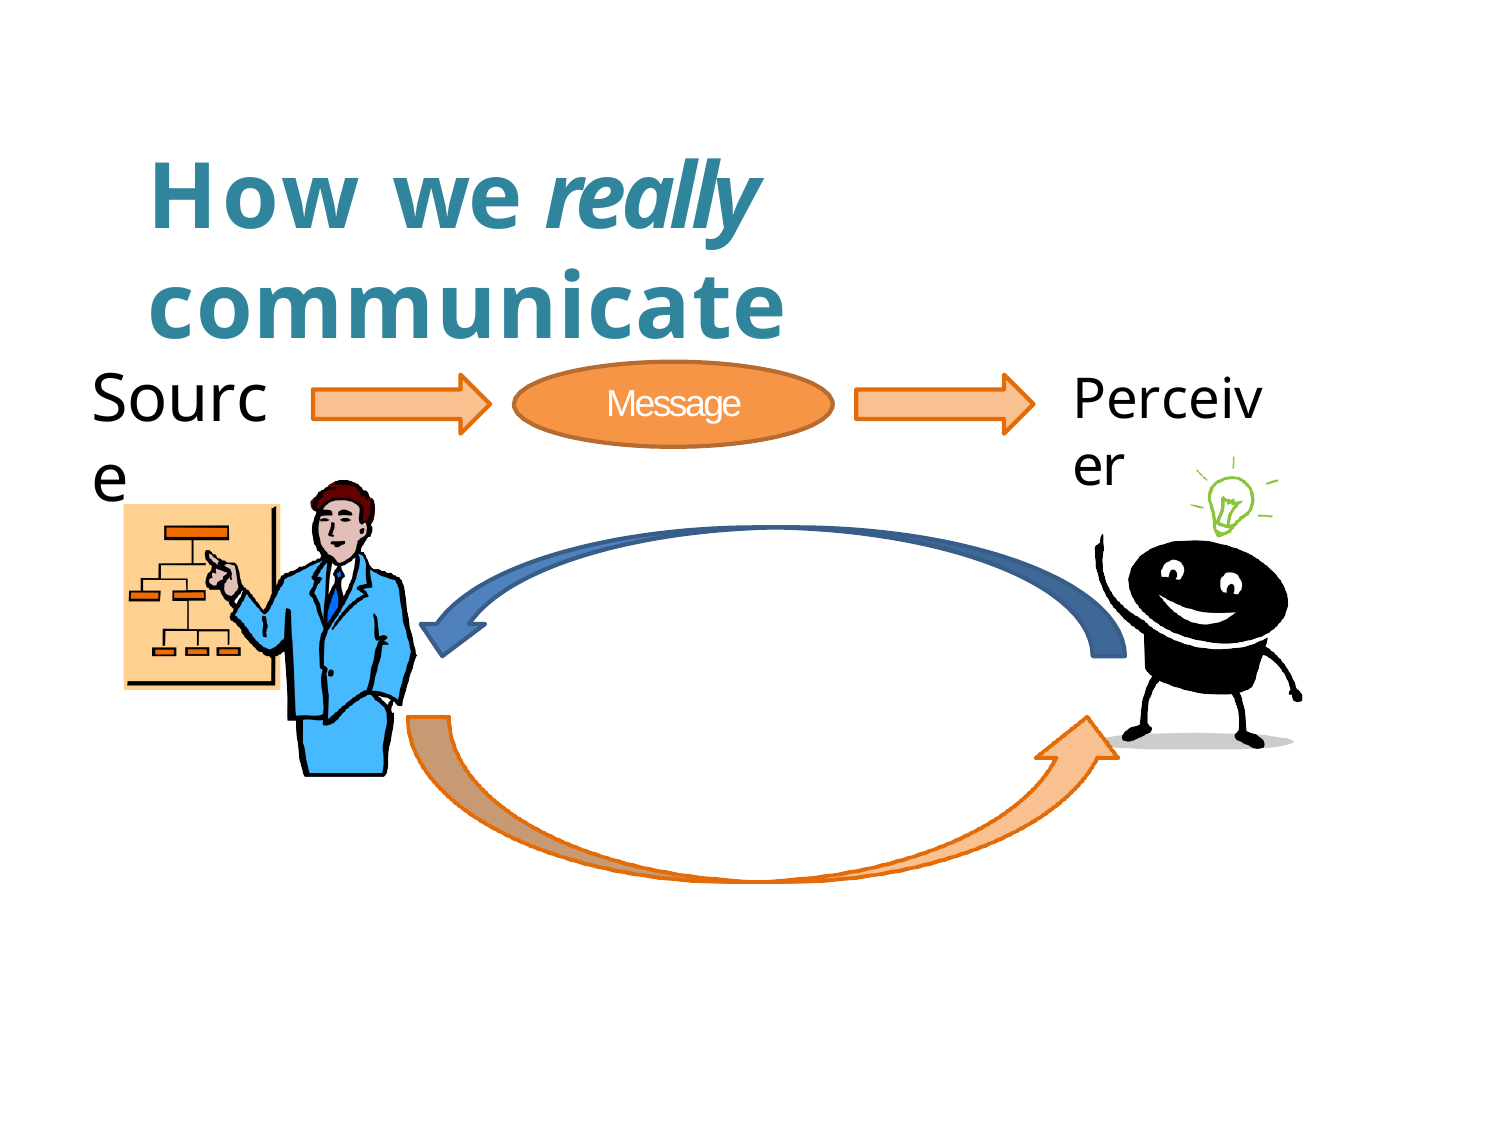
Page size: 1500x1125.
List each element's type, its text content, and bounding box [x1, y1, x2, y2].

text_box [513, 361, 833, 447]
text_box [856, 374, 1034, 434]
text_box [312, 374, 491, 434]
text_box [1265, 479, 1279, 485]
text_box Perceiver [1070, 360, 1287, 469]
text_box Source [89, 352, 281, 516]
text_box Message [604, 377, 743, 425]
title How we really communicate [145, 135, 1359, 358]
text_box [123, 469, 1303, 884]
text_box [1258, 514, 1273, 518]
text_box [420, 527, 1125, 657]
